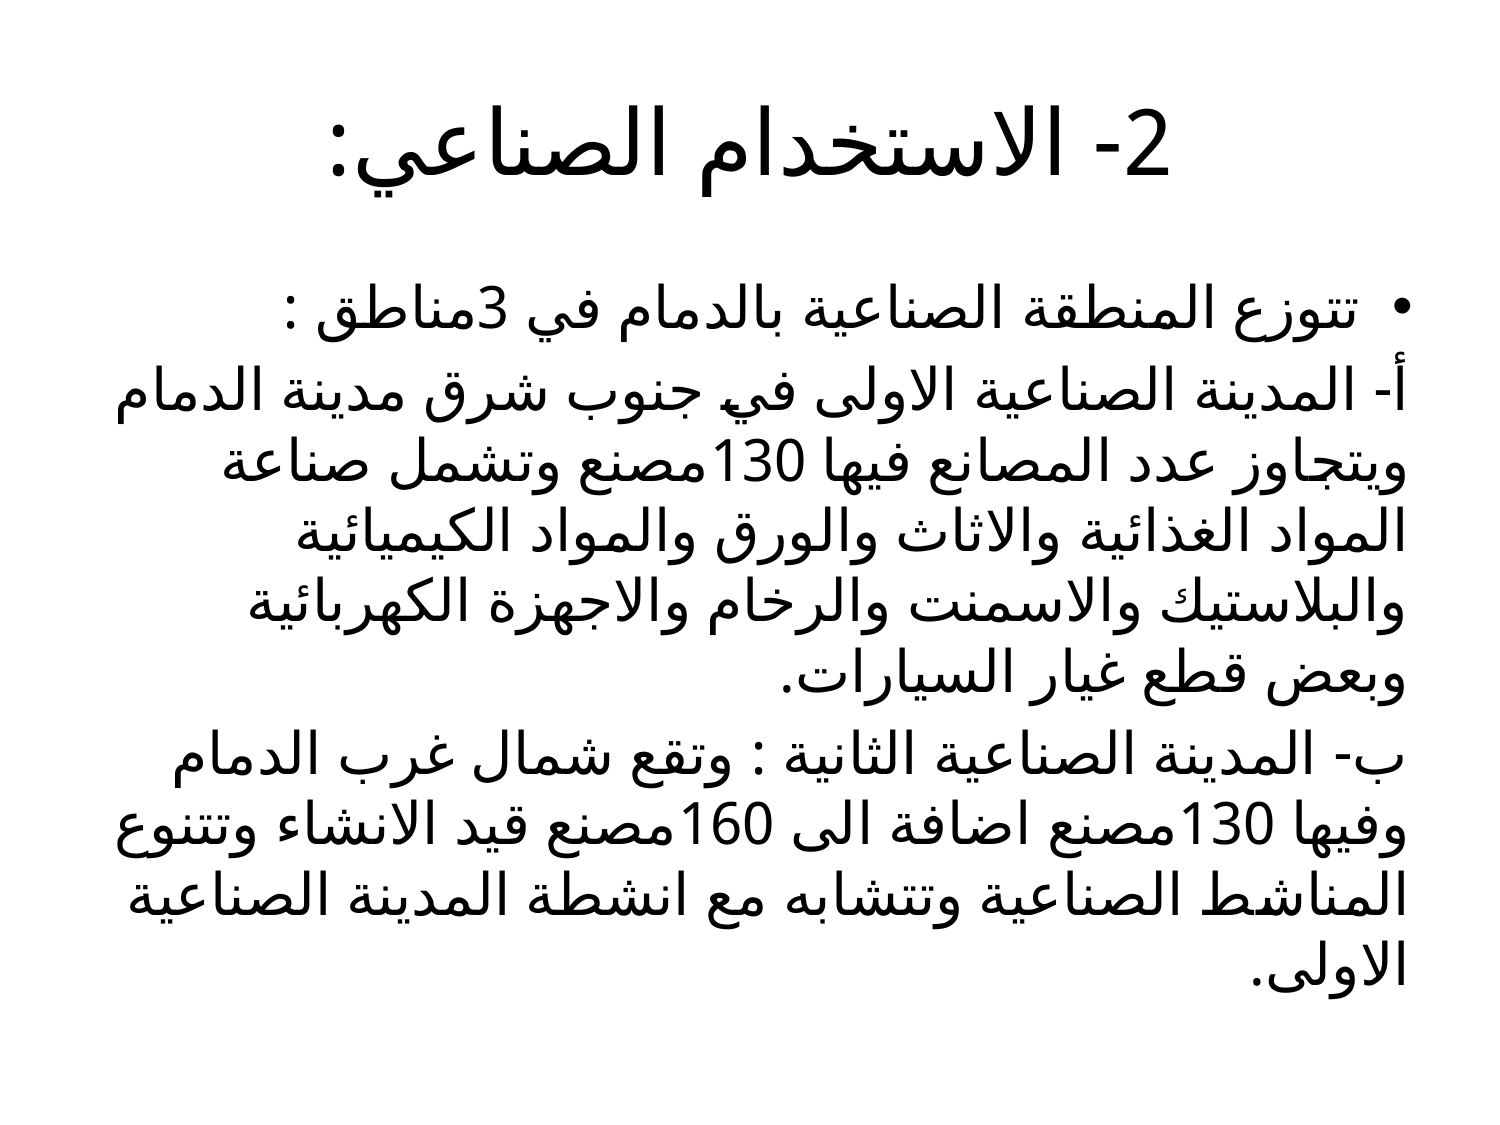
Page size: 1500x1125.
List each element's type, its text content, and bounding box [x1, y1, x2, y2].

title 2- الاستخدام الصناعي: [75, 45, 1425, 233]
list تتوزع المنطقة الصناعية بالدمام في 3مناطق : أ- المدينة الصناعية الاولى في جنوب شرق مدينة الدمام ويتجاوز عدد المصانع فيها 130مصنع وتشمل صناعة المواد الغذائية والاثاث والورق والمواد الكيميائية والبلاستيك والاسمنت والرخام والاجهزة الكهربائية وبعض قطع غيار السيارات. ب- المدينة الصناعية الثانية : وتقع شمال غرب الدمام وفيها 130مصنع اضافة الى 160مصنع قيد الانشاء وتتنوع المناشط الصناعية وتتشابه مع انشطة المدينة الصناعية الاولى. [75, 262, 1425, 1005]
